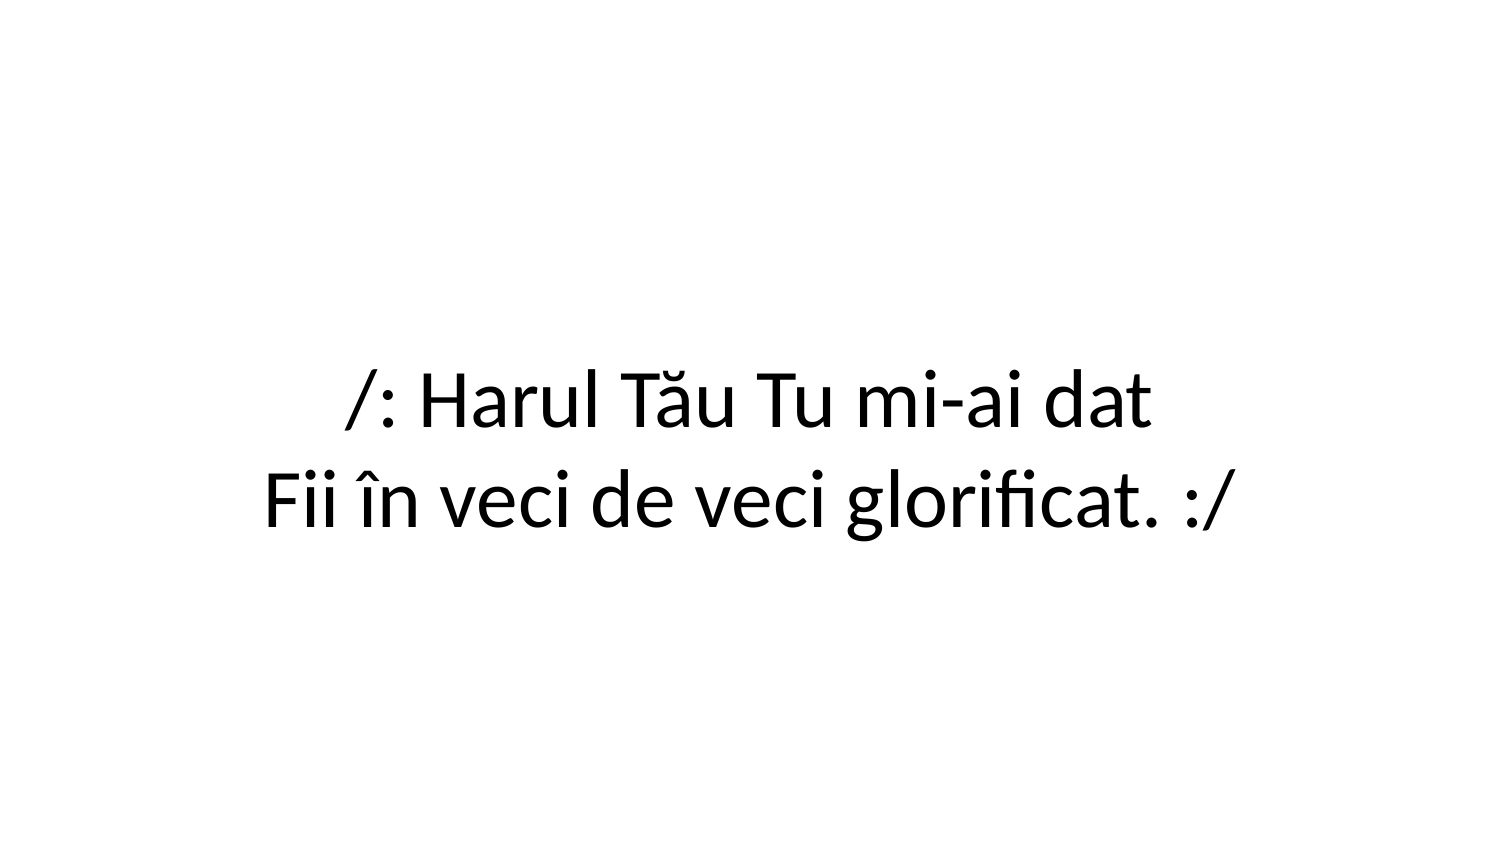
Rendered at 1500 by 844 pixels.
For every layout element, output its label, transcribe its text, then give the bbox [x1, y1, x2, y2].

text_box /: Harul Tău Tu mi-ai dat Fii în veci de veci glorificat. :/ [248, 292, 1252, 552]
